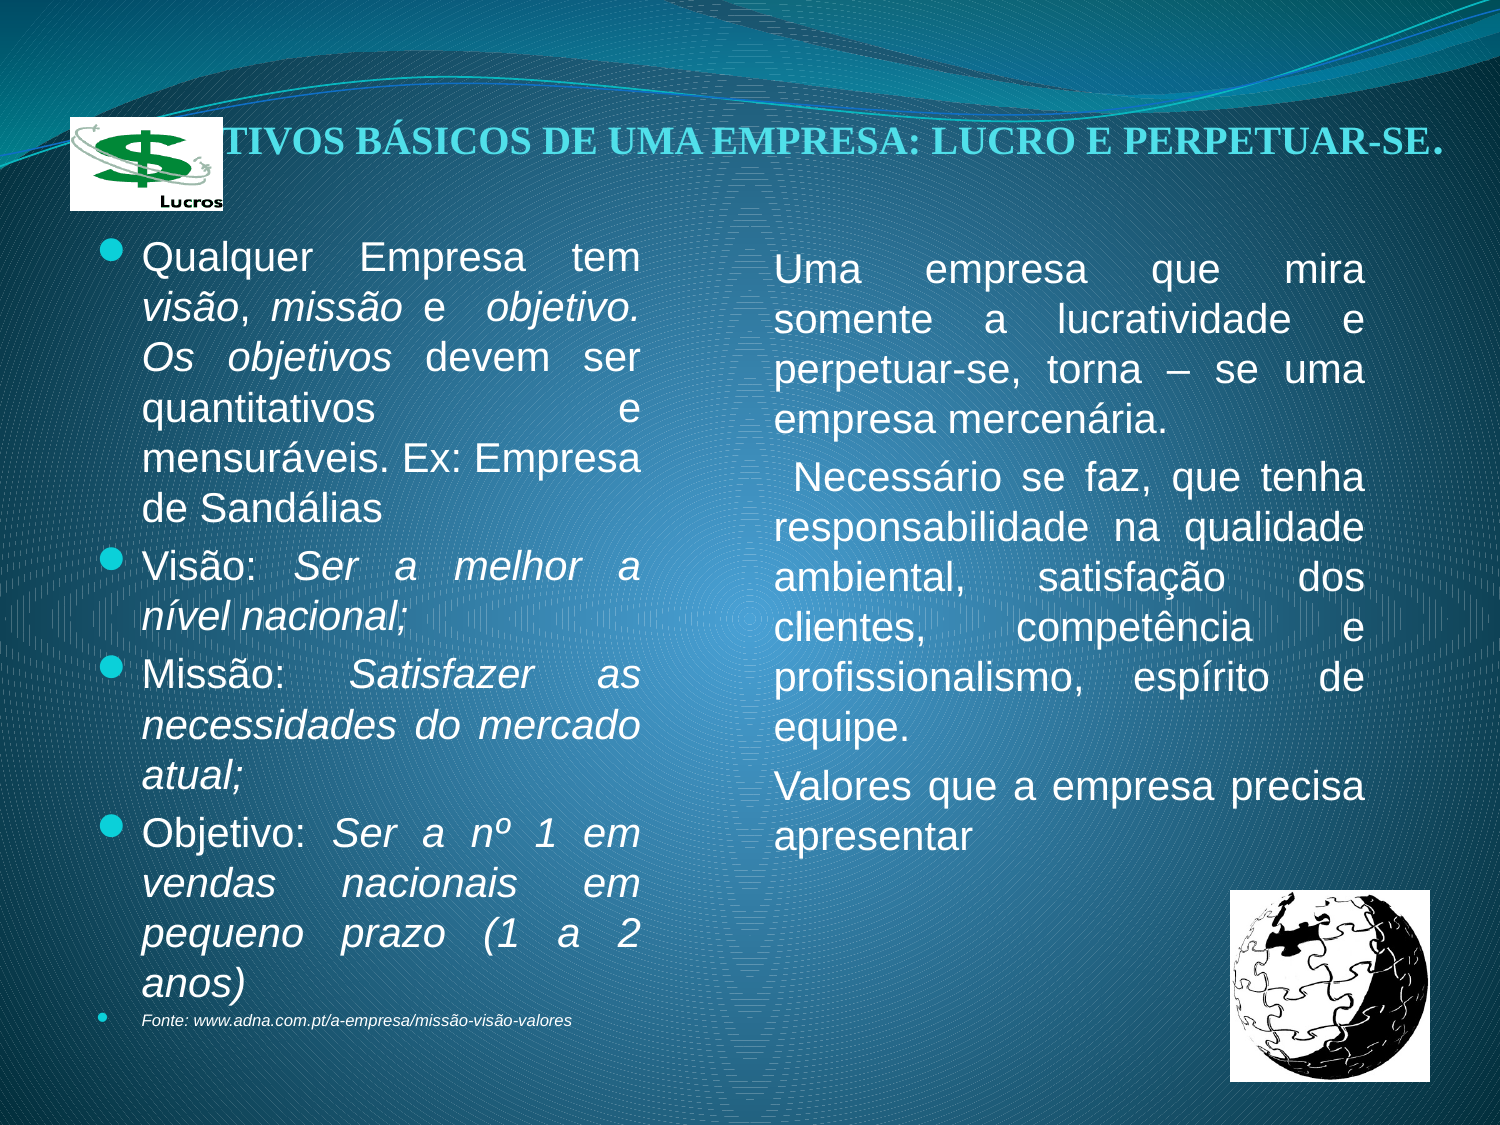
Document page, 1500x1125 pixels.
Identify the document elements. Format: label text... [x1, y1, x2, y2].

text_box Qualquer Empresa tem visão, missão e objetivo. Os objetivos devem ser quantitativos e mensuráveis. Ex: Empresa de Sandálias Visão: Ser a melhor a nível nacional; Missão: Satisfazer as necessidades do mercado atual; Objetivo: Ser a nº 1 em vendas nacionais em pequeno prazo (1 a 2 anos) Fonte: www.adna.com.pt/a-empresa/missão-visão-valores [81, 222, 657, 1055]
picture [70, 116, 223, 212]
picture [1230, 890, 1430, 1082]
subtitle Uma empresa que mira somente a lucratividade e perpetuar-se, torna – se uma empresa mercenária. Necessário se faz, que tenha responsabilidade na qualidade ambiental, satisfação dos clientes, competência e profissionalismo, espírito de equipe. Valores que a empresa precisa apresentar [773, 234, 1376, 942]
text_box 4. OBJETIVOS BÁSICOS DE UMA EMPRESA: LUCRO E PERPETUAR-SE. [58, 70, 1465, 164]
